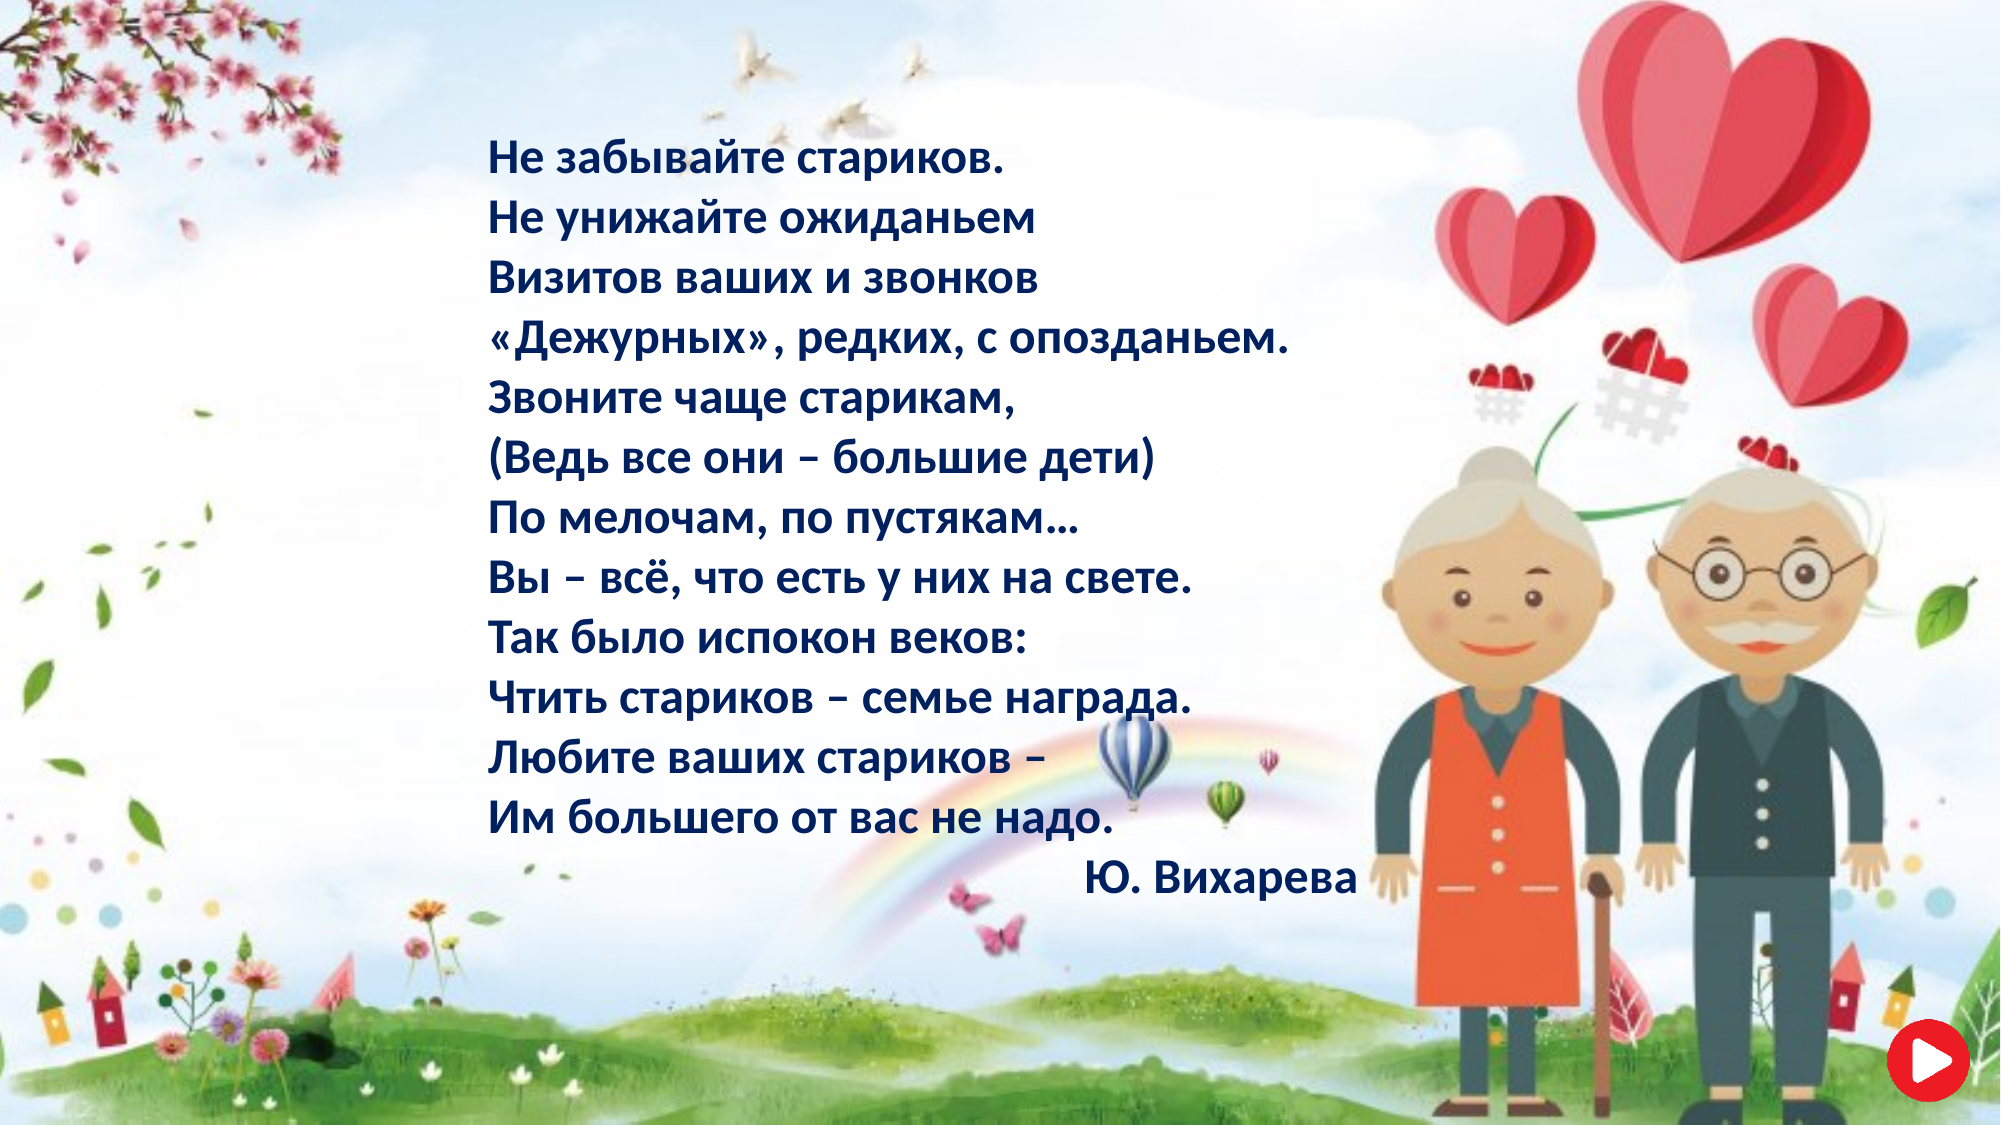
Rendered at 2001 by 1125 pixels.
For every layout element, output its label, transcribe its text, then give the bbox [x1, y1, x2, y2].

picture [0, 0, 2001, 1125]
text_box Не забывайте стариков. Не унижайте ожиданьем Визитов ваших и звонков «Дежурных», редких, с опозданьем. Звоните чаще старикам, (Ведь все они – большие дети) По мелочам, по пустякам… Вы – всё, что есть у них на свете. Так было испокон веков: Чтить стариков – семье награда. Любите ваших стариков – Им большего от вас не надо. Ю. Вихарева [473, 115, 1474, 911]
